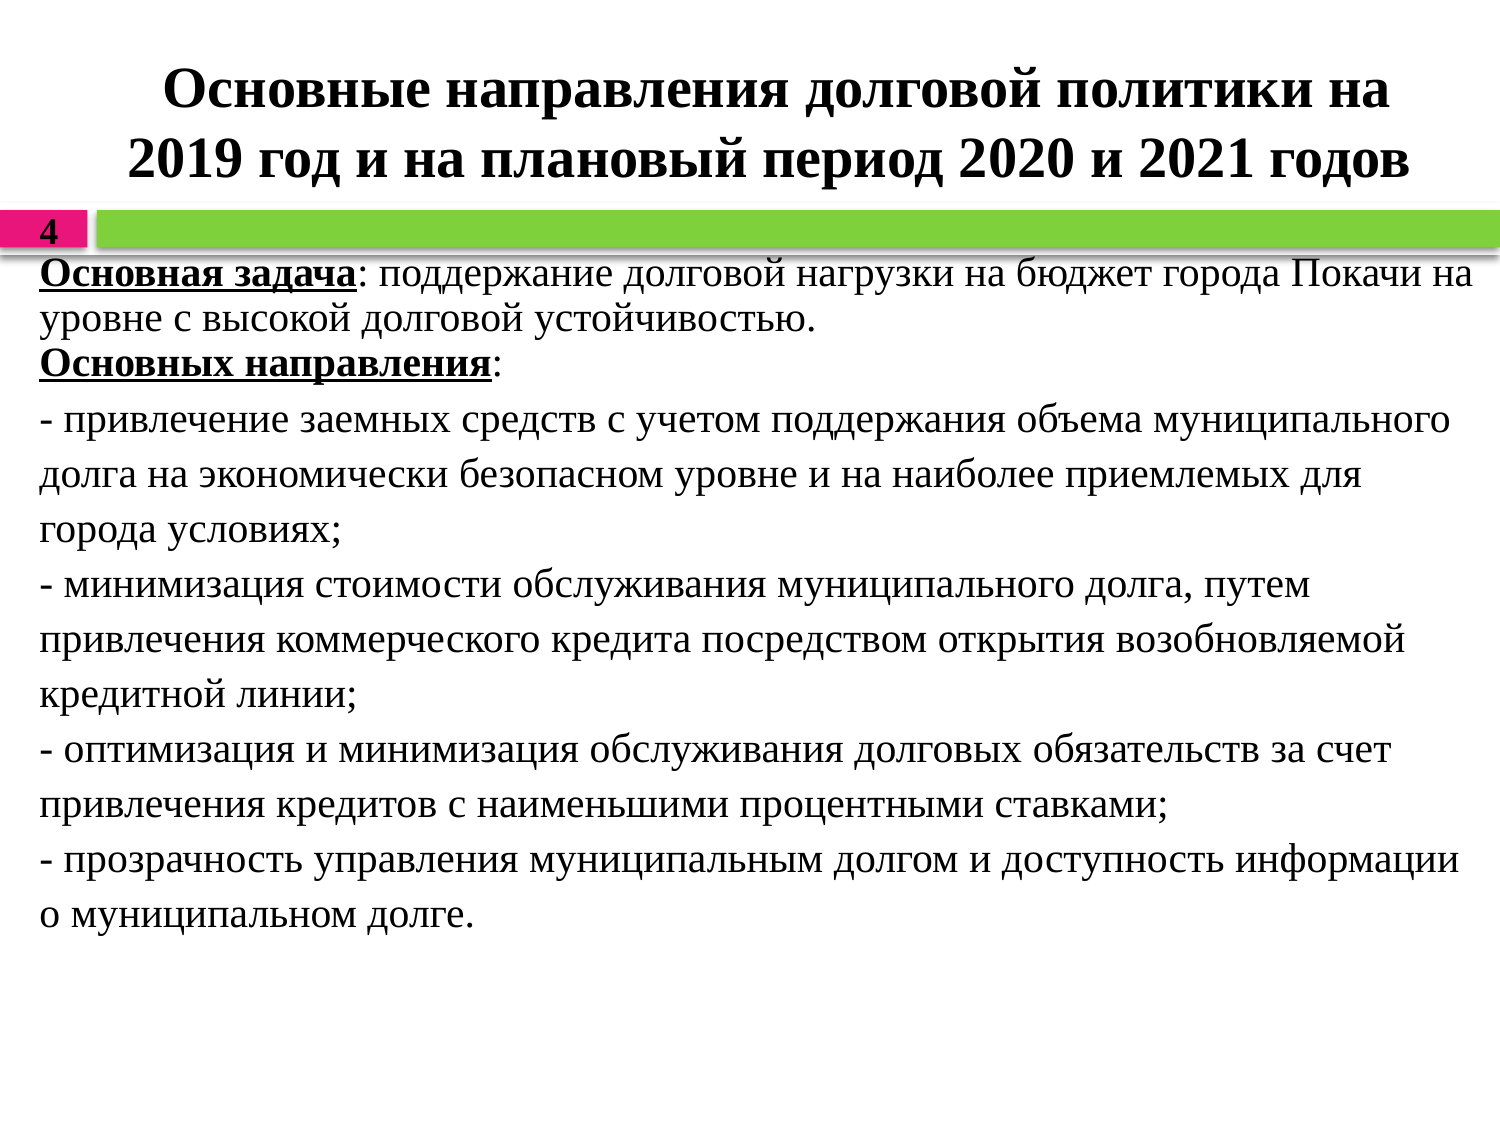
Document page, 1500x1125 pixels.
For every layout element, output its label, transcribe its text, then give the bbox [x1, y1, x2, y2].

title Основные направления долговой политики на 2019 год и на плановый период 2020 и 2021 годов [100, 37, 1438, 200]
list Основная задача: поддержание долговой нагрузки на бюджет города Покачи на уровне с высокой долговой устойчивостью. Основных направления: - привлечение заемных средств с учетом поддержания объема муниципального долга на экономически безопасном уровне и на наиболее приемлемых для города условиях; - минимизация стоимости обслуживания муниципального долга, путем привлечения коммерческого кредита посредством открытия возобновляемой кредитной линии; - оптимизация и минимизация обслуживания долговых обязательств за счет привлечения кредитов с наименьшими процентными ставками; - прозрачность управления муниципальным долгом и доступность информации о муниципальном долге. [24, 243, 1500, 1040]
text_box 4 [24, 199, 74, 243]
